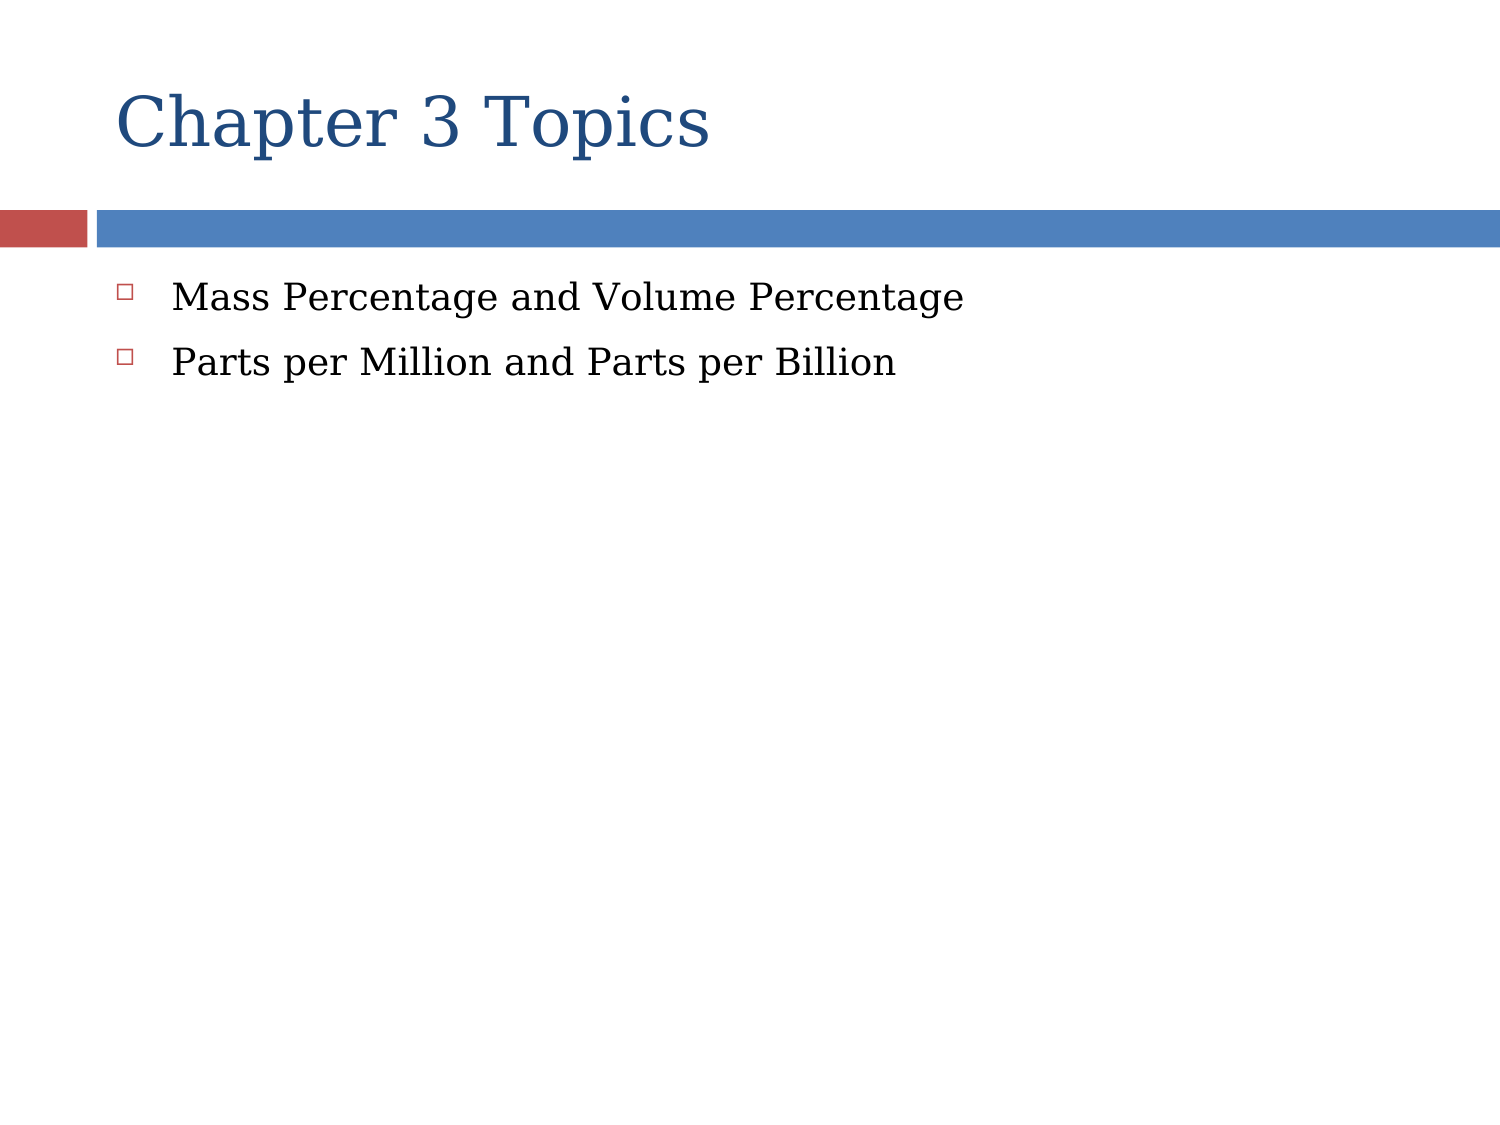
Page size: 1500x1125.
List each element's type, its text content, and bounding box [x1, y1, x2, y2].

list Mass Percentage and Volume Percentage Parts per Million and Parts per Billion [100, 262, 1438, 1000]
title Chapter 3 Topics [100, 37, 1438, 200]
